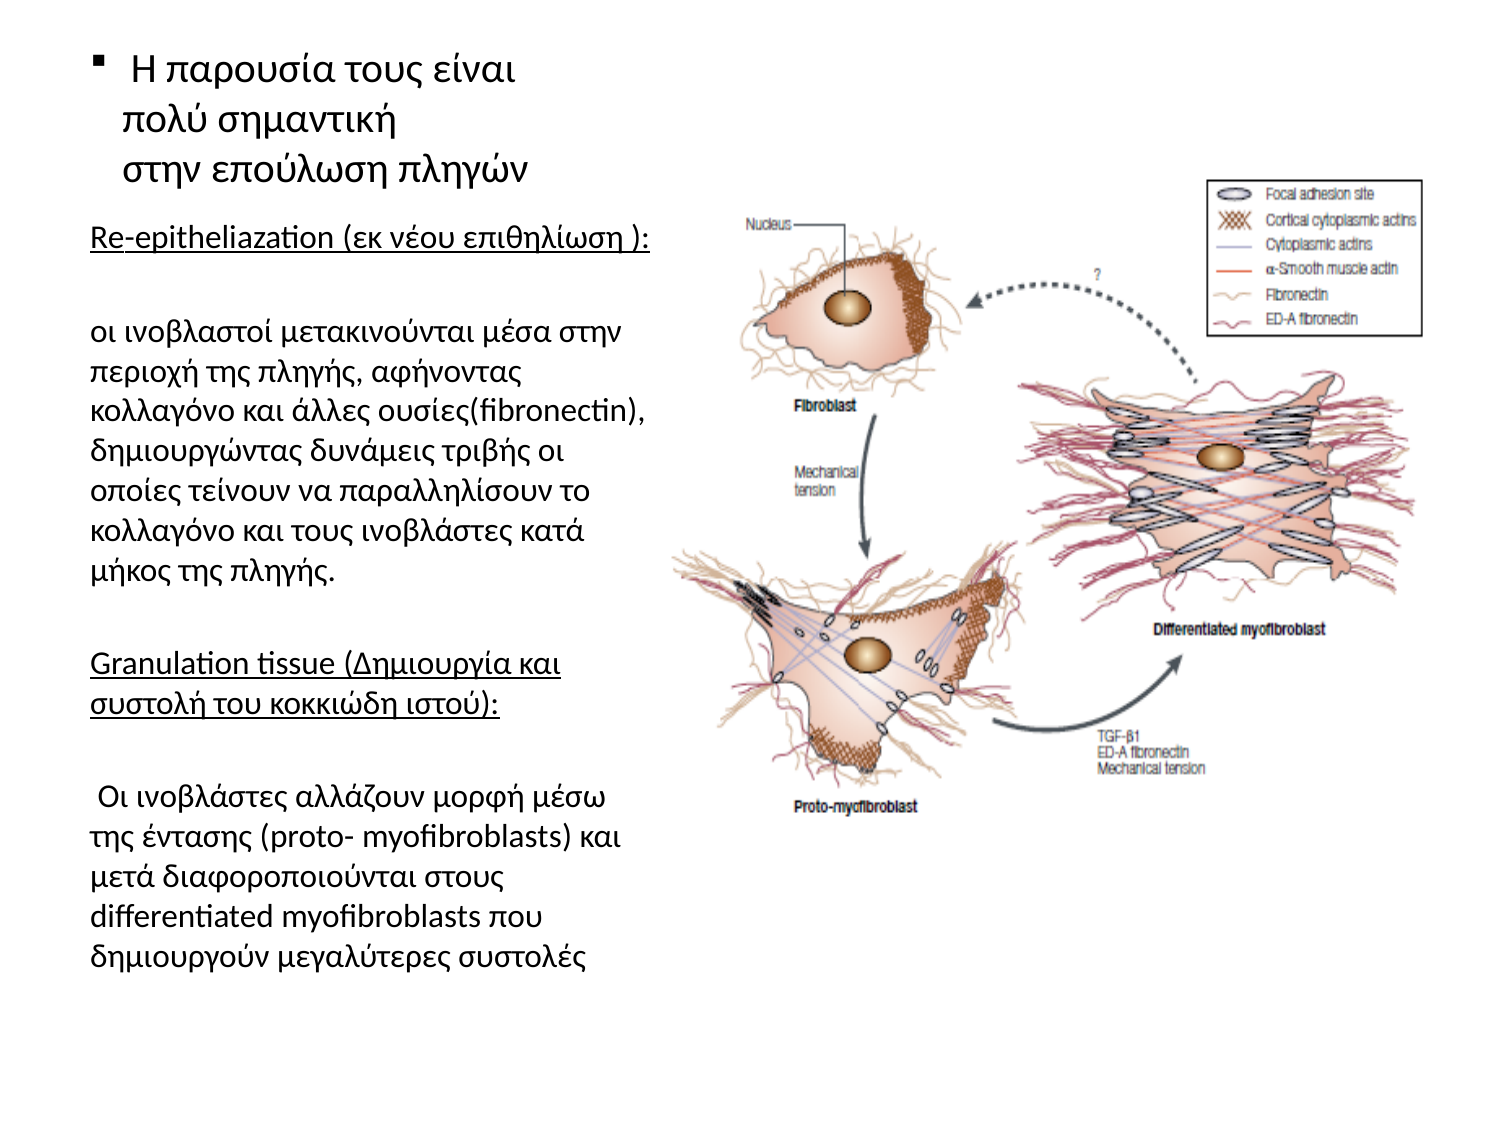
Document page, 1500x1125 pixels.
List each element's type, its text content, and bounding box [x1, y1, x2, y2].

title Η παρουσία τους είναι πολύ σημαντική στην επούλωση πληγών [75, 30, 569, 208]
list Re-epitheliazation (εκ νέου επιθηλίωση ): οι ινοβλαστοί μετακινούνται μέσα στην περιοχή της πληγής, αφήνοντας κολλαγόνο και άλλες ουσίες(fibronectin), δημιουργώντας δυνάμεις τριβής οι οποίες τείνουν να παραλληλίσουν το κολλαγόνο και τους ινοβλάστες κατά μήκος της πληγής. Granulation tissue (Δημιουργία και συστολή του κοκκιώδη ιστού): Οι ινοβλάστες αλλάζουν μορφή μέσω της έντασης (proto- myofibroblasts) και μετά διαφοροποιούνται στους differentiated myofibroblasts που δημιουργούν μεγαλύτερες συστολές [75, 208, 668, 1125]
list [667, 172, 1436, 823]
